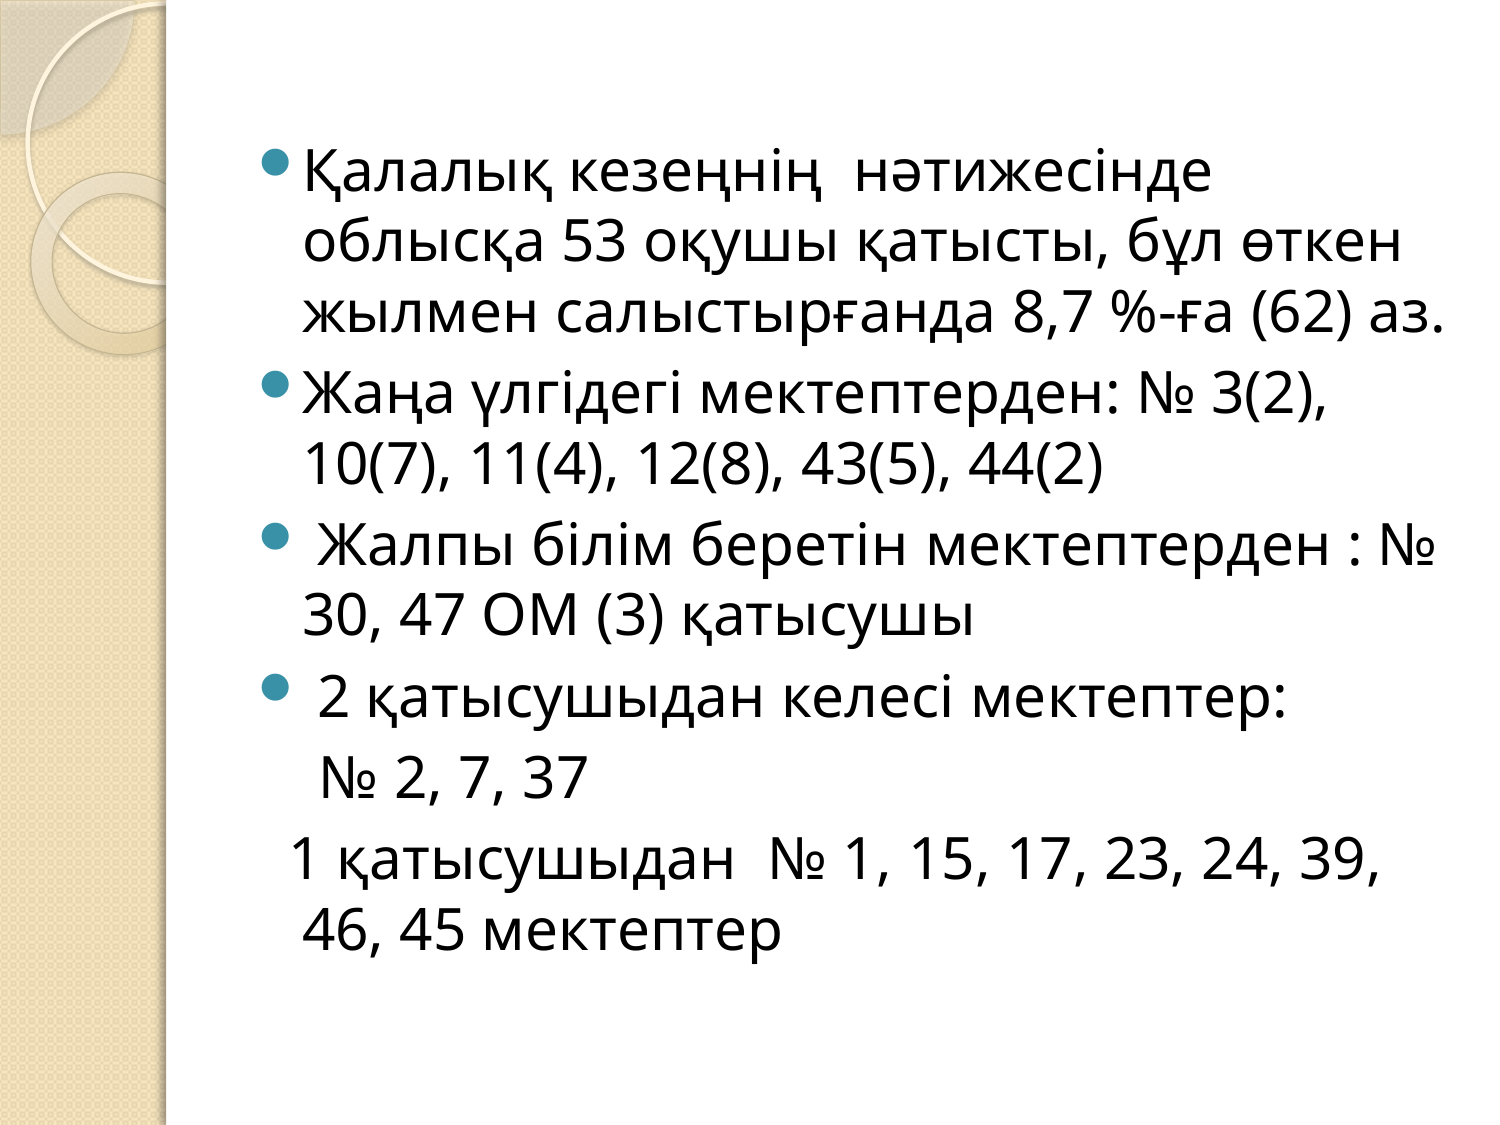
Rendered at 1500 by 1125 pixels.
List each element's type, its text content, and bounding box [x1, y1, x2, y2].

list Қалалық кезеңнің нәтижесінде облысқа 53 оқушы қатысты, бұл өткен жылмен салыстырғанда 8,7 %-ға (62) аз. Жаңа үлгідегі мектептерден: № 3(2), 10(7), 11(4), 12(8), 43(5), 44(2) Жалпы білім беретін мектептерден : № 30, 47 ОМ (3) қатысушы 2 қатысушыдан келесі мектептер: № 2, 7, 37 1 қатысушыдан № 1, 15, 17, 23, 24, 39, 46, 45 мектептер [230, 125, 1466, 1025]
